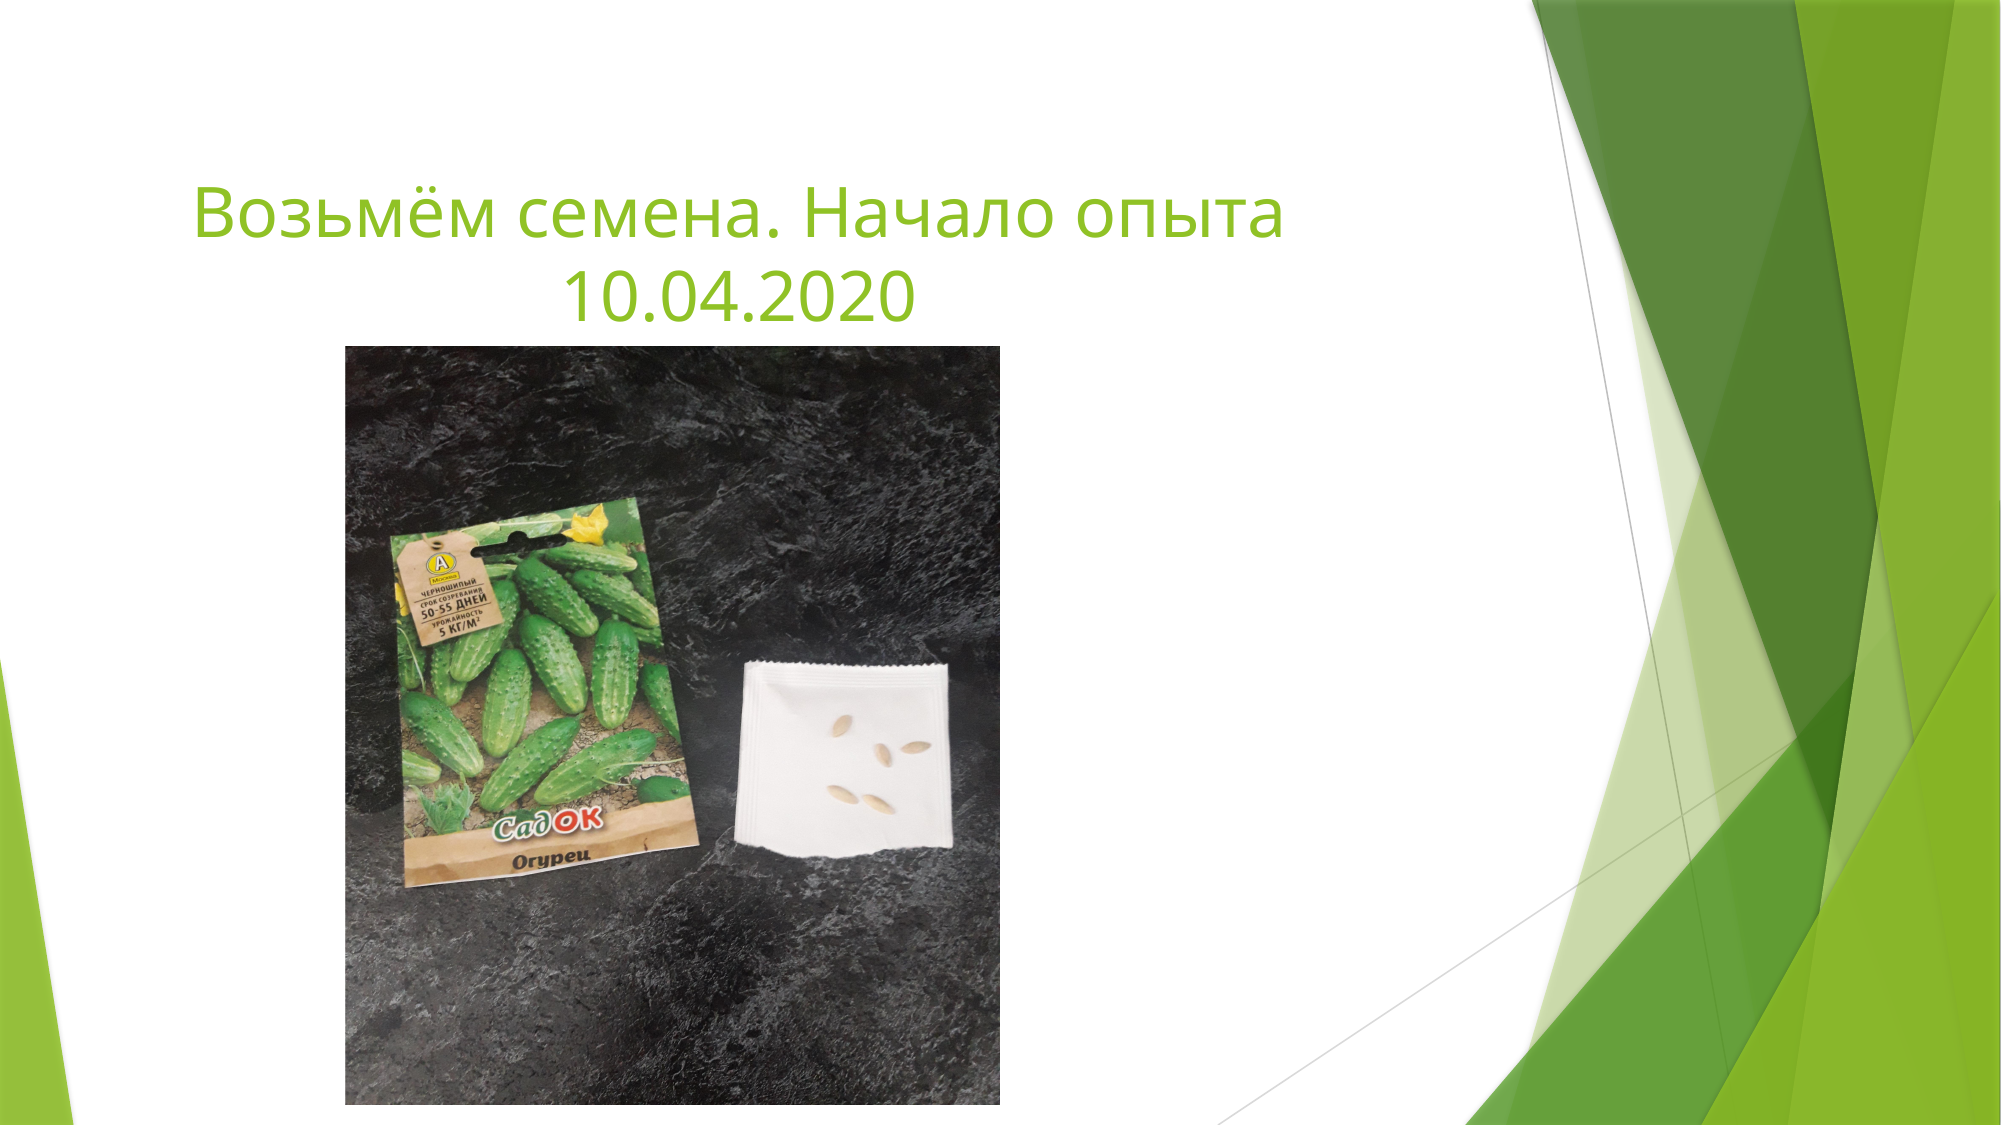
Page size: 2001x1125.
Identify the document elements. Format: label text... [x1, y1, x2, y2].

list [345, 346, 1001, 1105]
title Возьмём семена. Начало опыта 10.04.2020 [111, 160, 1369, 343]
